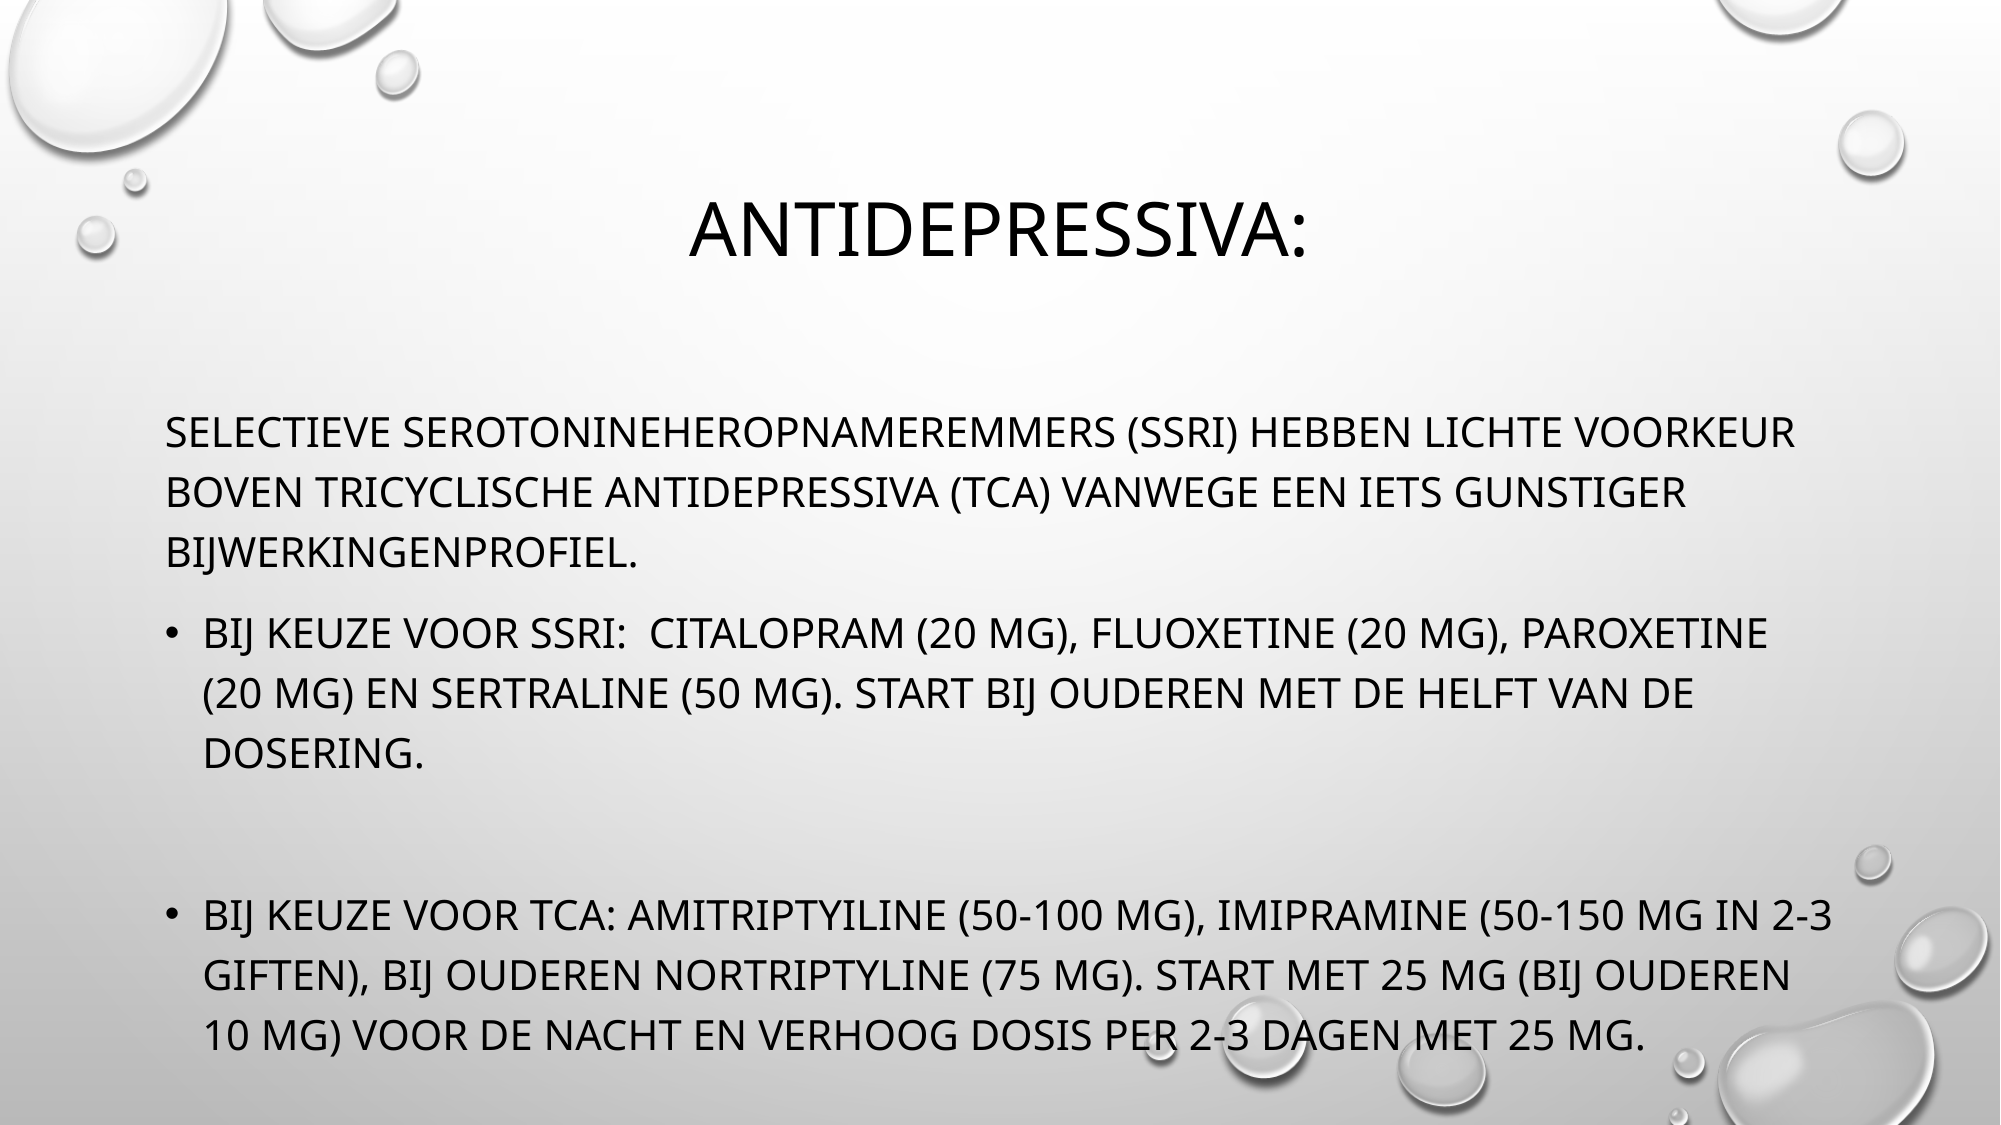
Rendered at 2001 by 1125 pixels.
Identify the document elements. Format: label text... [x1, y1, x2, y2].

list Selectieve serotonineheropnameremmers (SSRI) hebben lichte voorkeur boven tricyclische antidepressiva (TCA) vanwege een iets gunstiger bijwerkingenprofiel. Bij keuze voor SSRI: citalopram (20 mg), fluoxetine (20 mg), paroxetine (20 mg) en sertraline (50 mg). Start bij ouderen met de helft van de dosering. Bij keuze voor TCA: amitriptyiline (50-100 mg), imipramine (50-150 mg in 2-3 giften), bij ouderen nortriptyline (75 mg). Start met 25 mg (bij ouderen 10 mg) voor de nacht en verhoog dosis per 2-3 dagen met 25 mg. [149, 388, 1850, 950]
picture [0, 0, 2000, 1125]
title Antidepressiva: [149, 101, 1851, 364]
